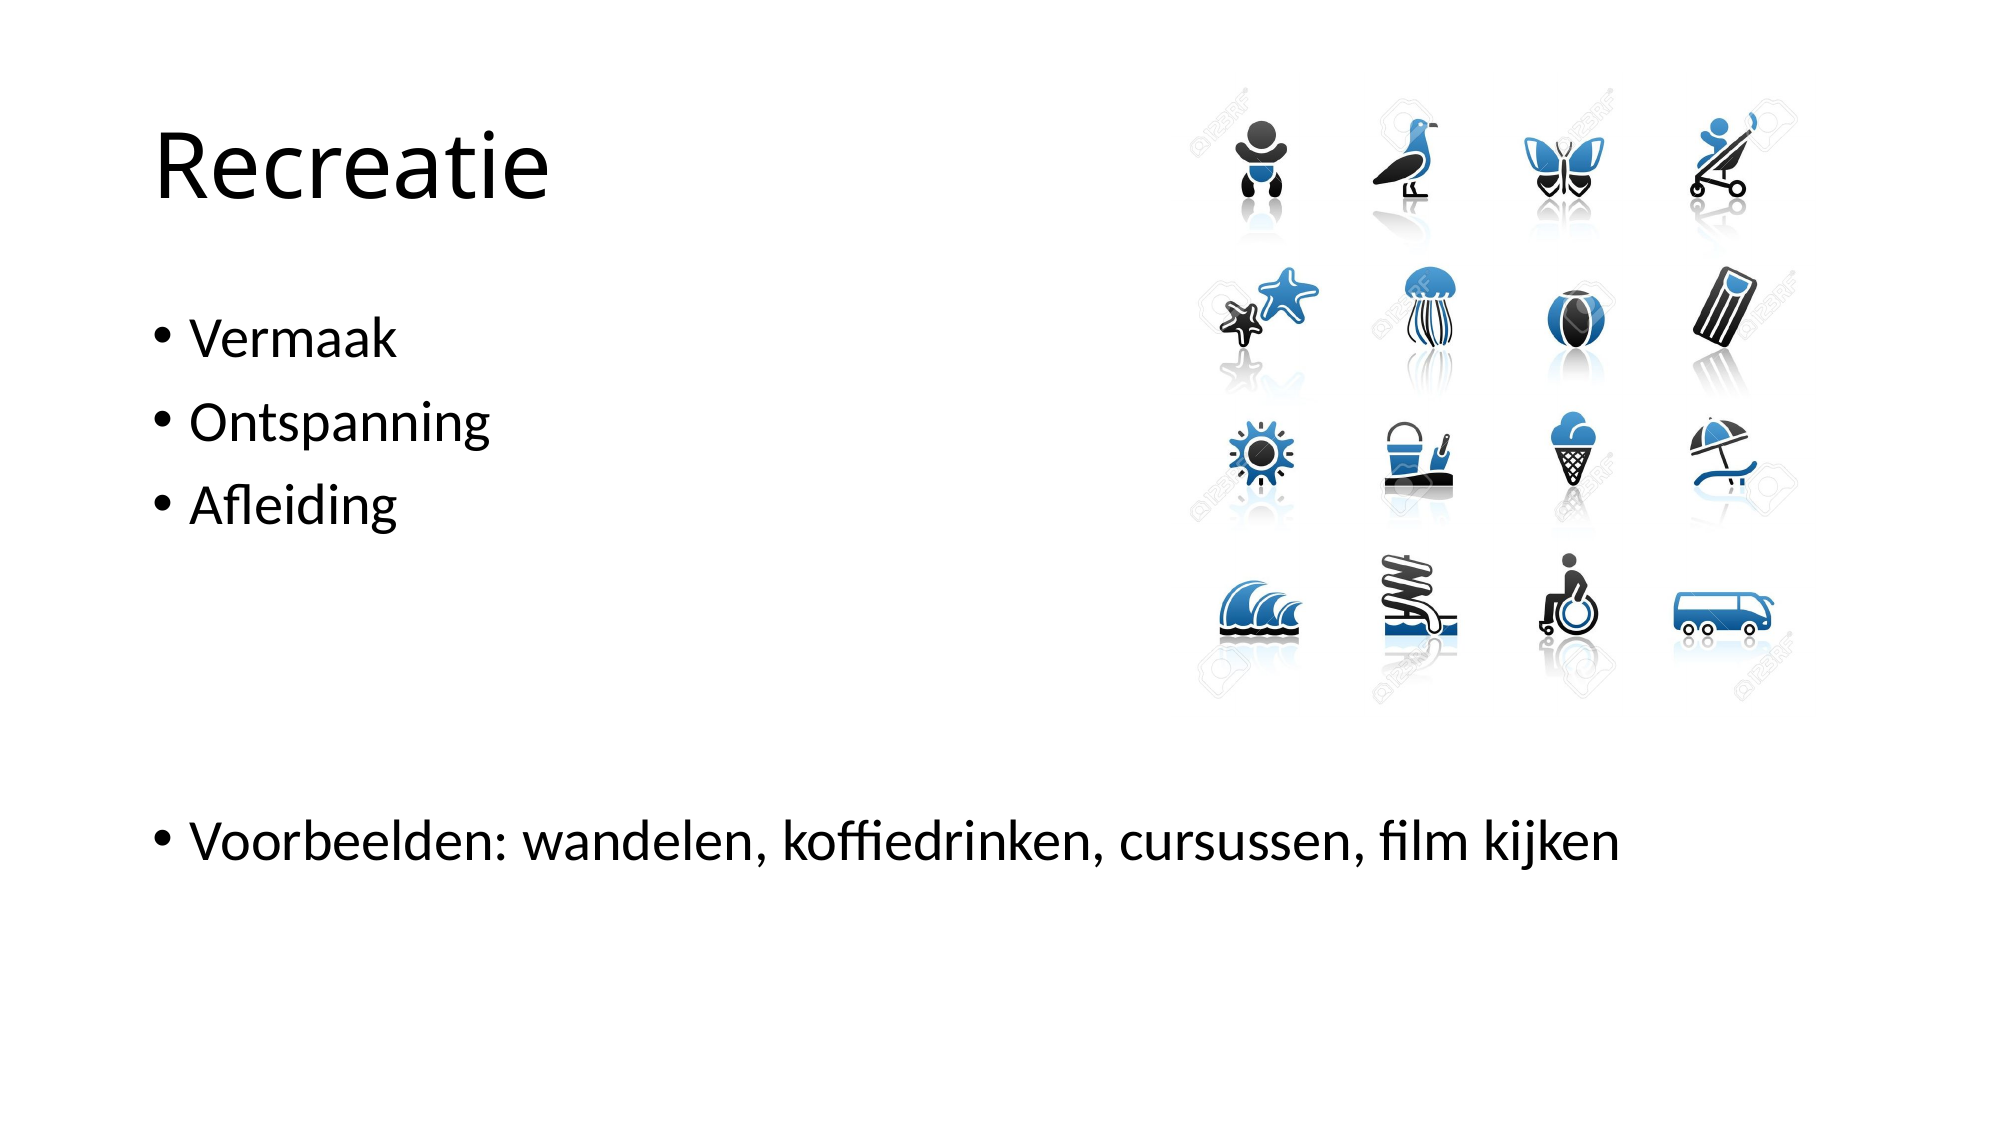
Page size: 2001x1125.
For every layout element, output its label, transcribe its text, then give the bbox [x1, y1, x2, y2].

picture [1171, 72, 1816, 717]
list Vermaak Ontspanning Afleiding Voorbeelden: wandelen, koffiedrinken, cursussen, film kijken [137, 299, 1863, 1014]
title Recreatie [137, 59, 1863, 278]
